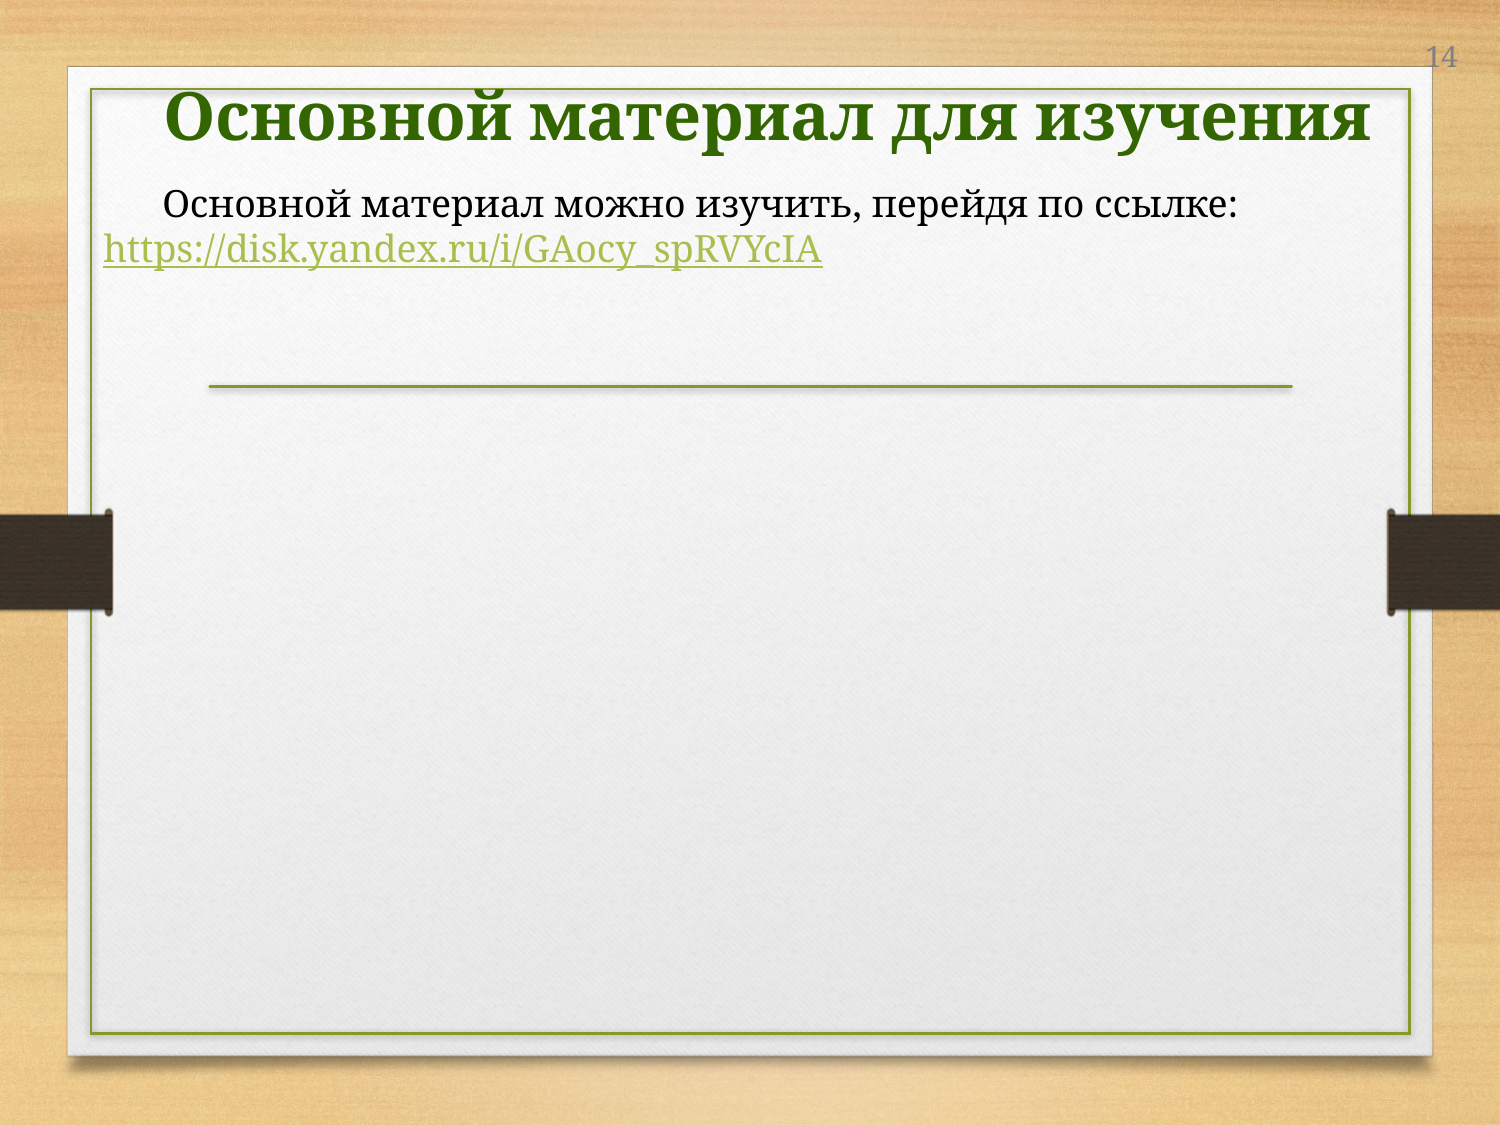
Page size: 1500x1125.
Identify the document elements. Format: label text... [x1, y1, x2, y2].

text_box Основной материал для изучения [111, 53, 1425, 172]
picture [0, 0, 1500, 1125]
text_box Основной материал можно изучить, перейдя по ссылке: https://disk.yandex.ru/i/GAocy_spRVYcIA [88, 172, 1447, 329]
text_box [1364, 30, 1473, 91]
